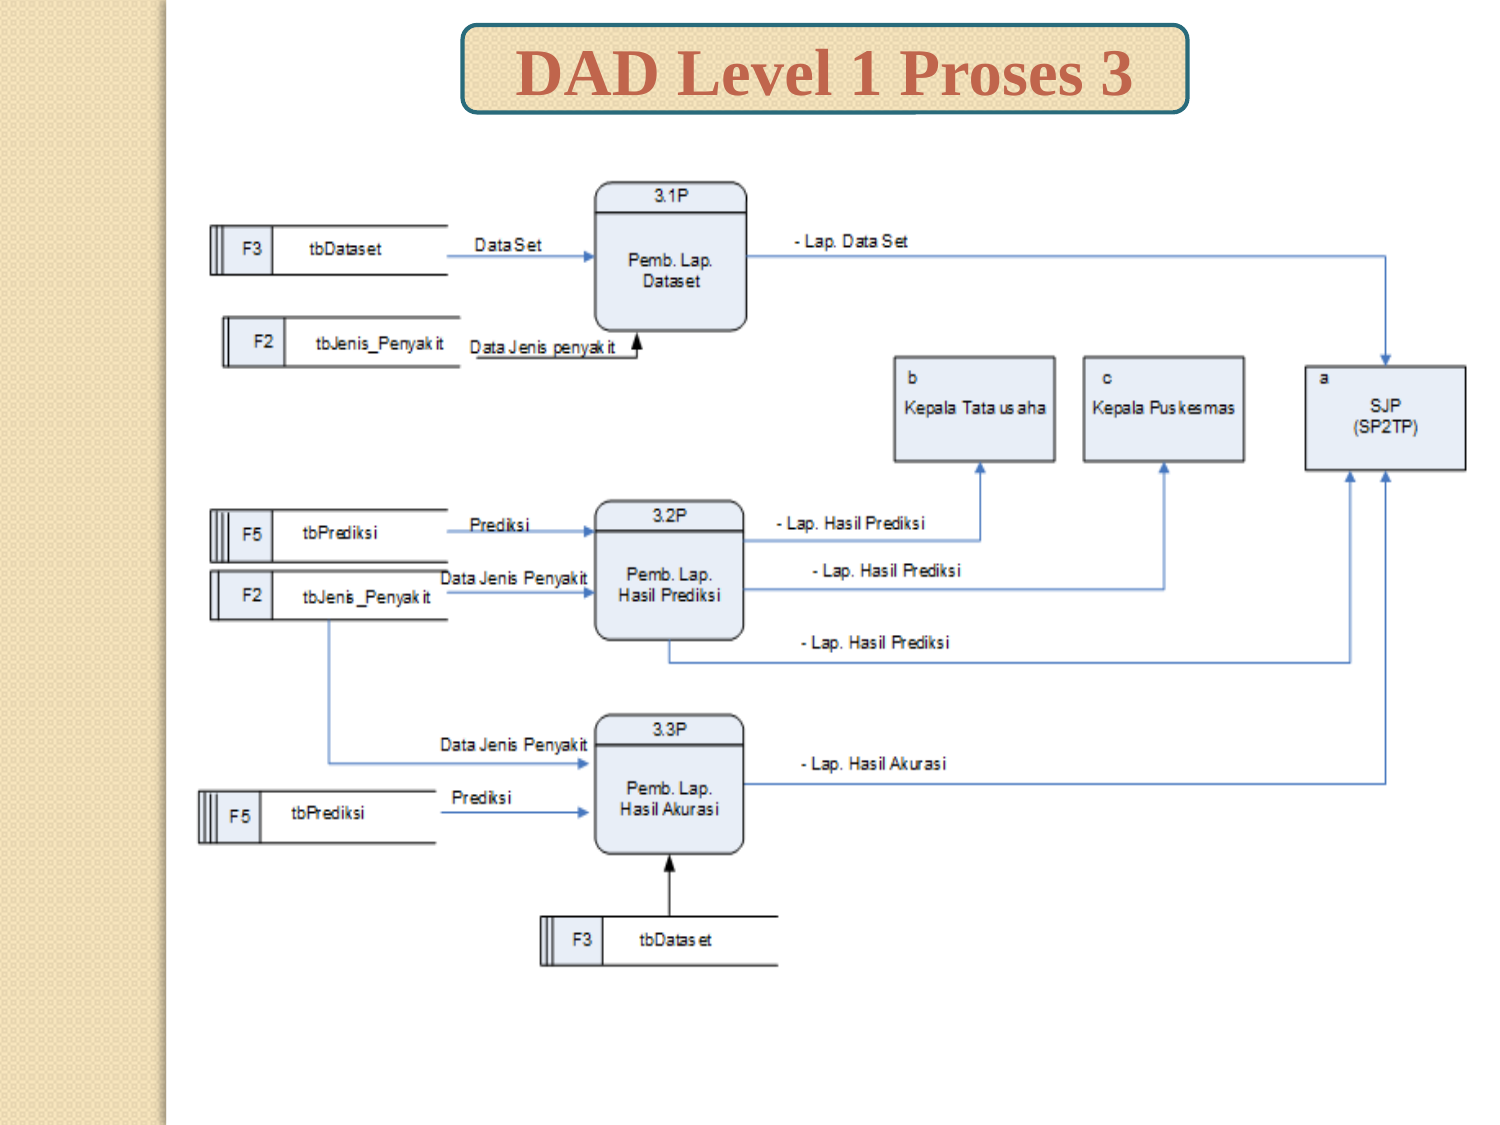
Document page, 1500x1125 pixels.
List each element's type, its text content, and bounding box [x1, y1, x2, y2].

text_box DAD Level 1 Proses 3 [460, 22, 1190, 115]
picture [174, 174, 1488, 988]
